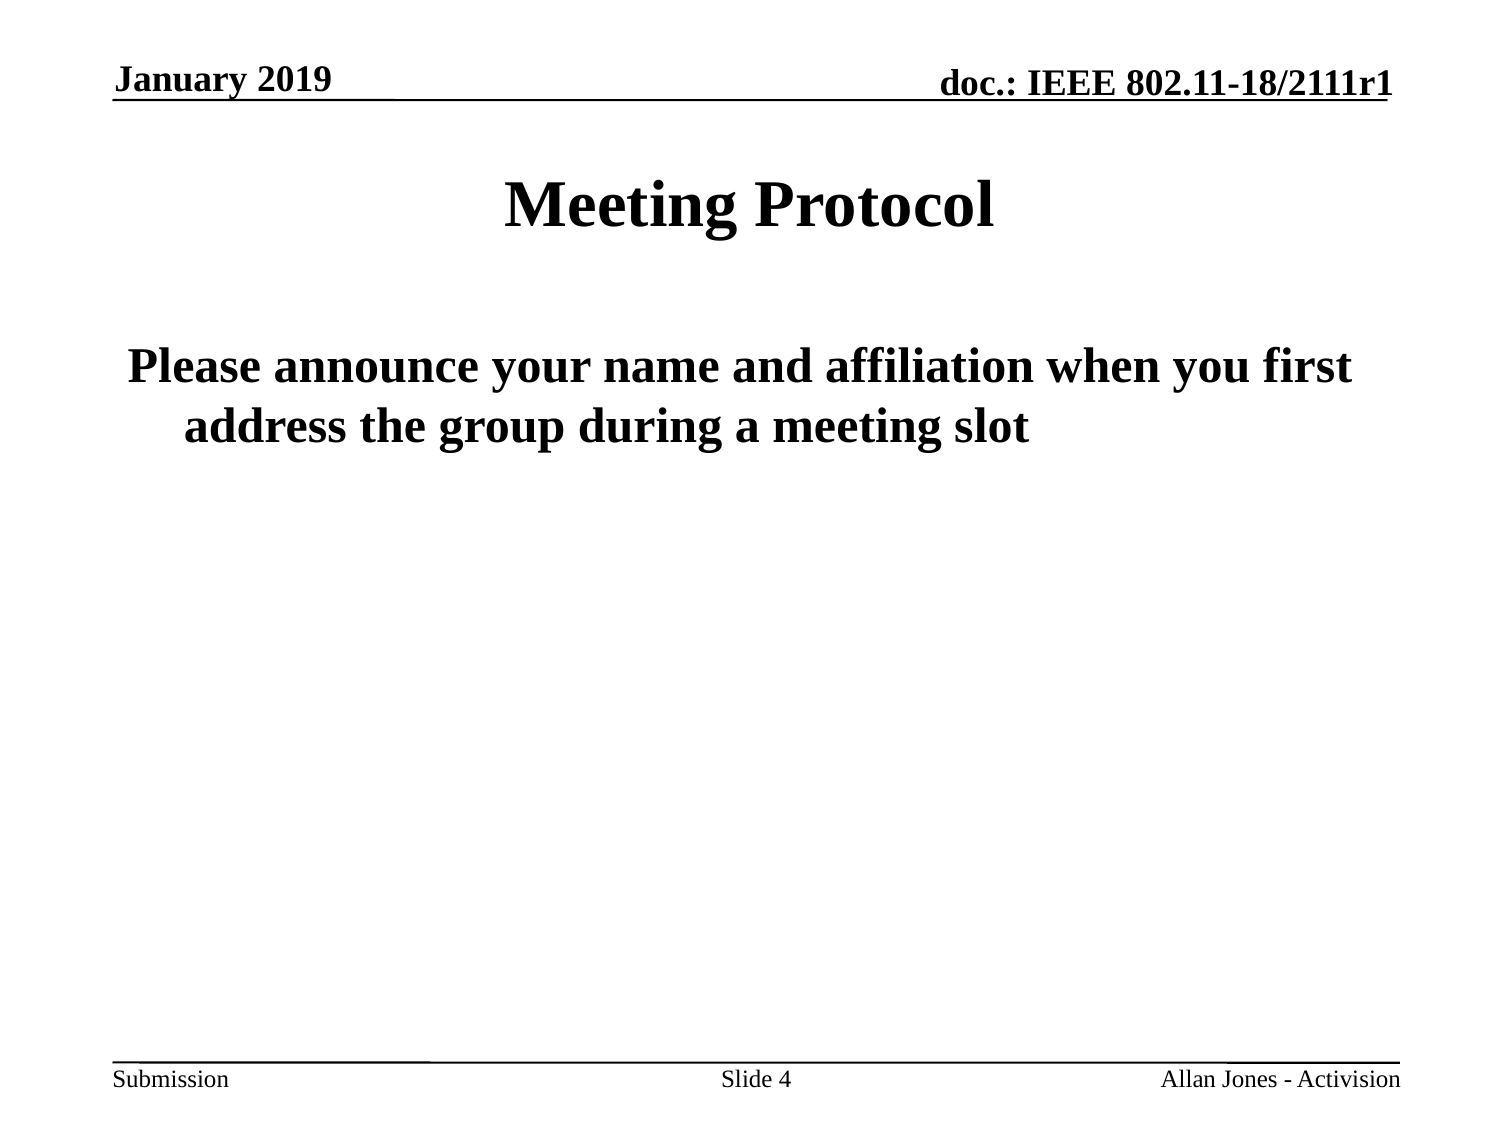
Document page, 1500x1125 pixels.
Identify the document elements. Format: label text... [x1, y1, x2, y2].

footer Allan Jones - Activision [902, 1061, 1402, 1093]
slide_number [114, 54, 493, 100]
list Please announce your name and affiliation when you first address the group during a meeting slot [112, 324, 1388, 1000]
slide_number Slide 4 [712, 1061, 800, 1123]
title Meeting Protocol [112, 112, 1388, 288]
